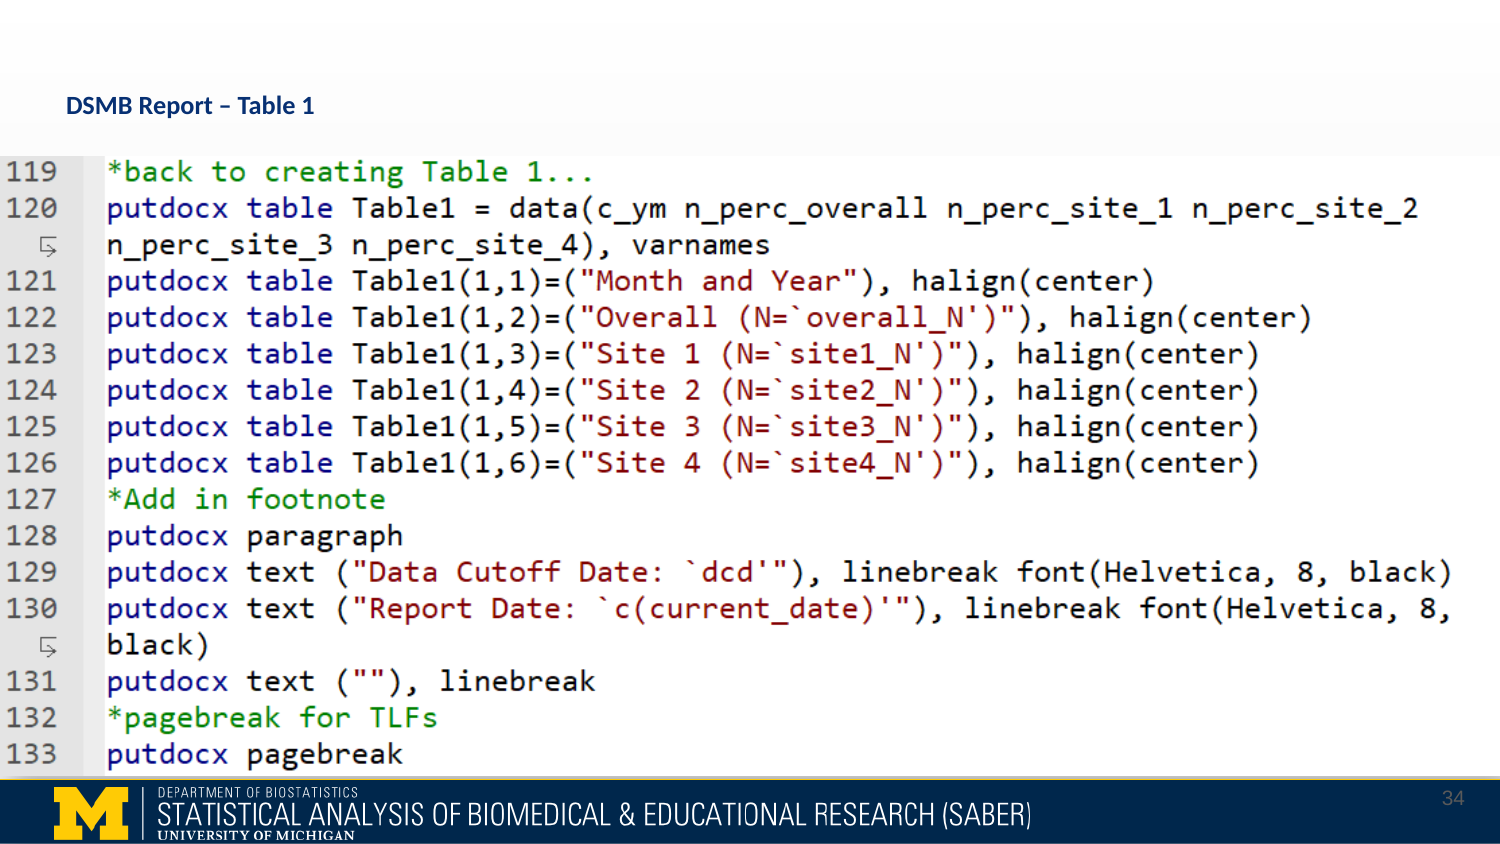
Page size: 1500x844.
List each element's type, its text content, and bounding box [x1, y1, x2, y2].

picture [54, 787, 1030, 840]
title DSMB Report – Table 1 [51, 72, 1449, 154]
slide_number 34 [1389, 785, 1480, 830]
picture [0, 155, 1500, 776]
